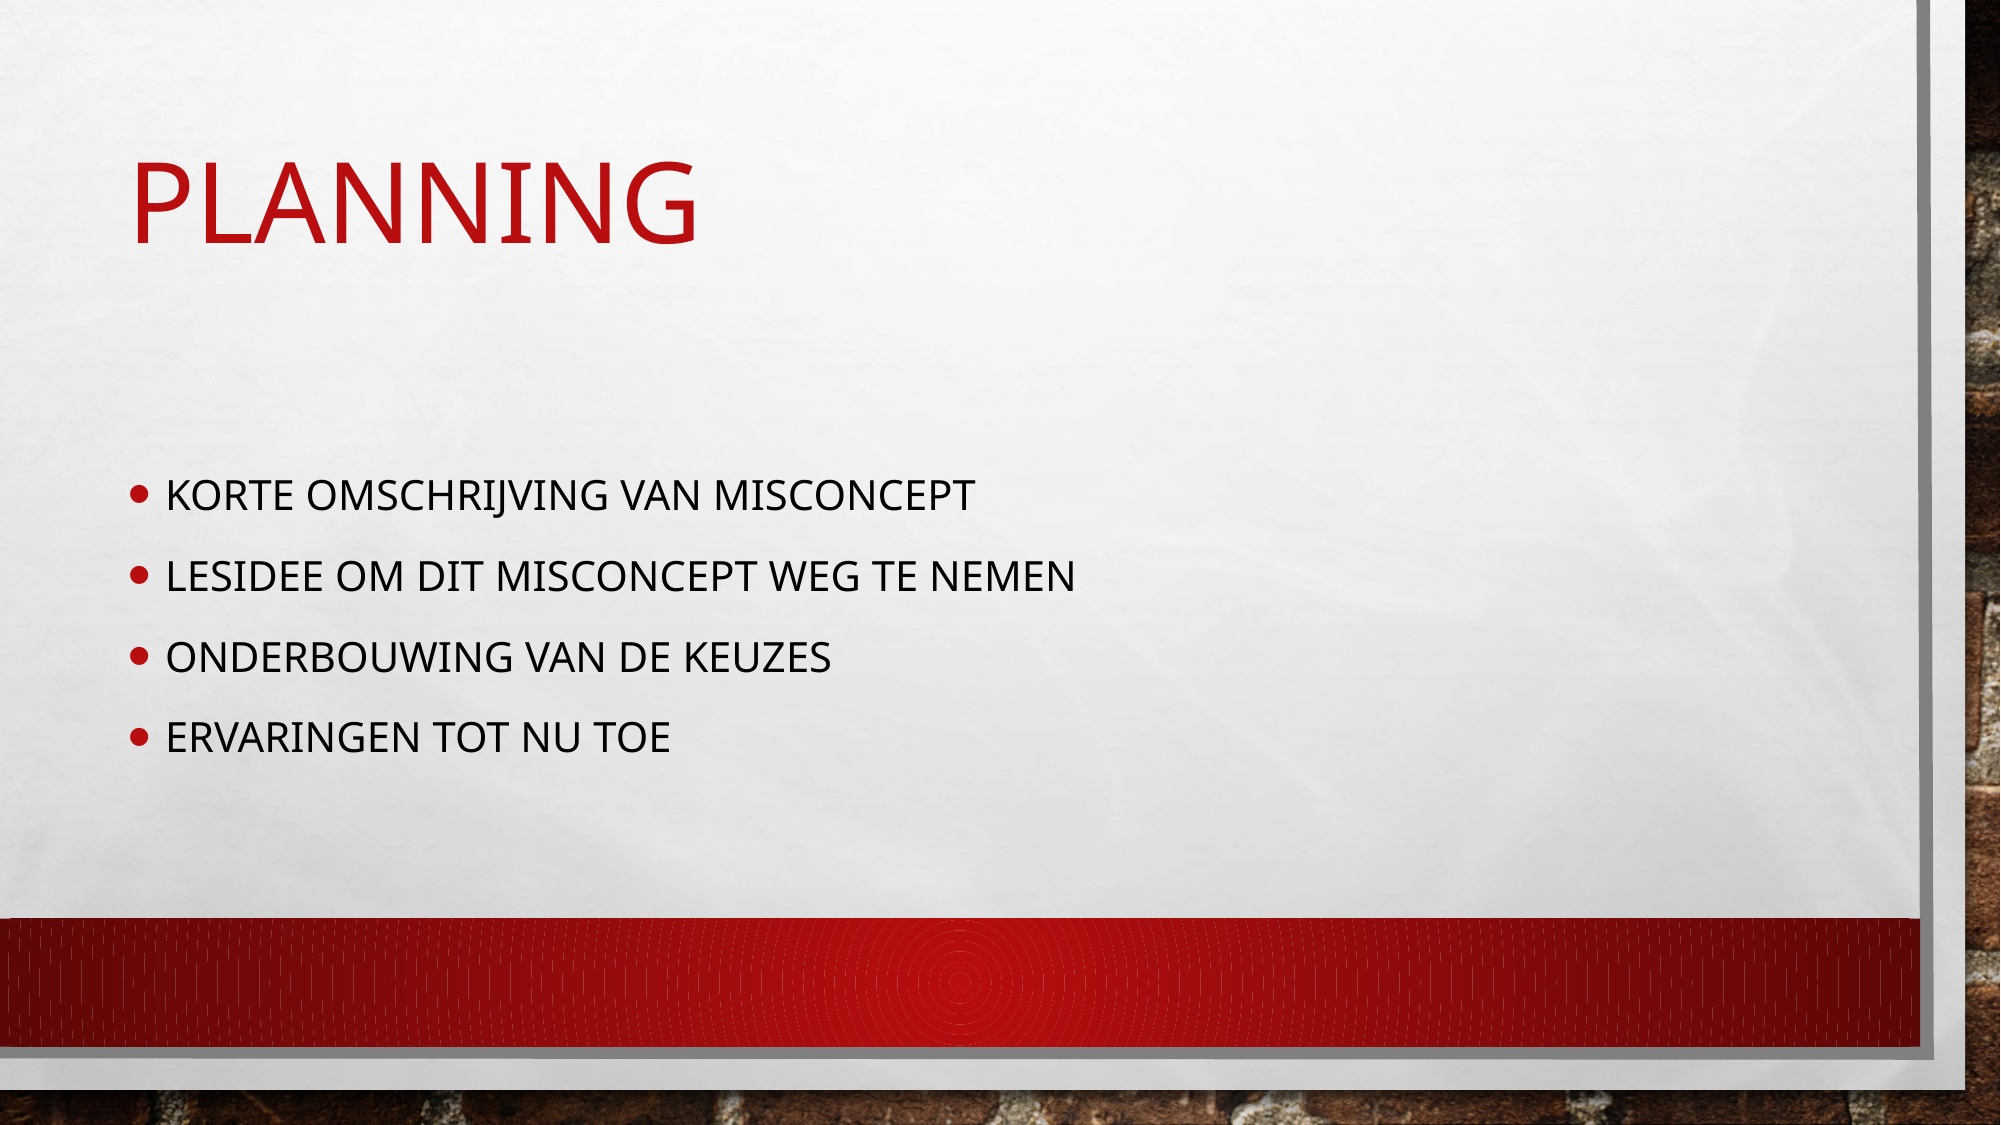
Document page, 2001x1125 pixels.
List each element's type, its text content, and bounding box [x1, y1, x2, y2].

title Planning [112, 112, 1818, 302]
list Korte omschrijving van misconcept lesidee om dit misconcept weg te nemen Onderbouwing van de keuzes Ervaringen tot nu toe [112, 338, 1818, 882]
picture [0, 0, 2000, 1125]
